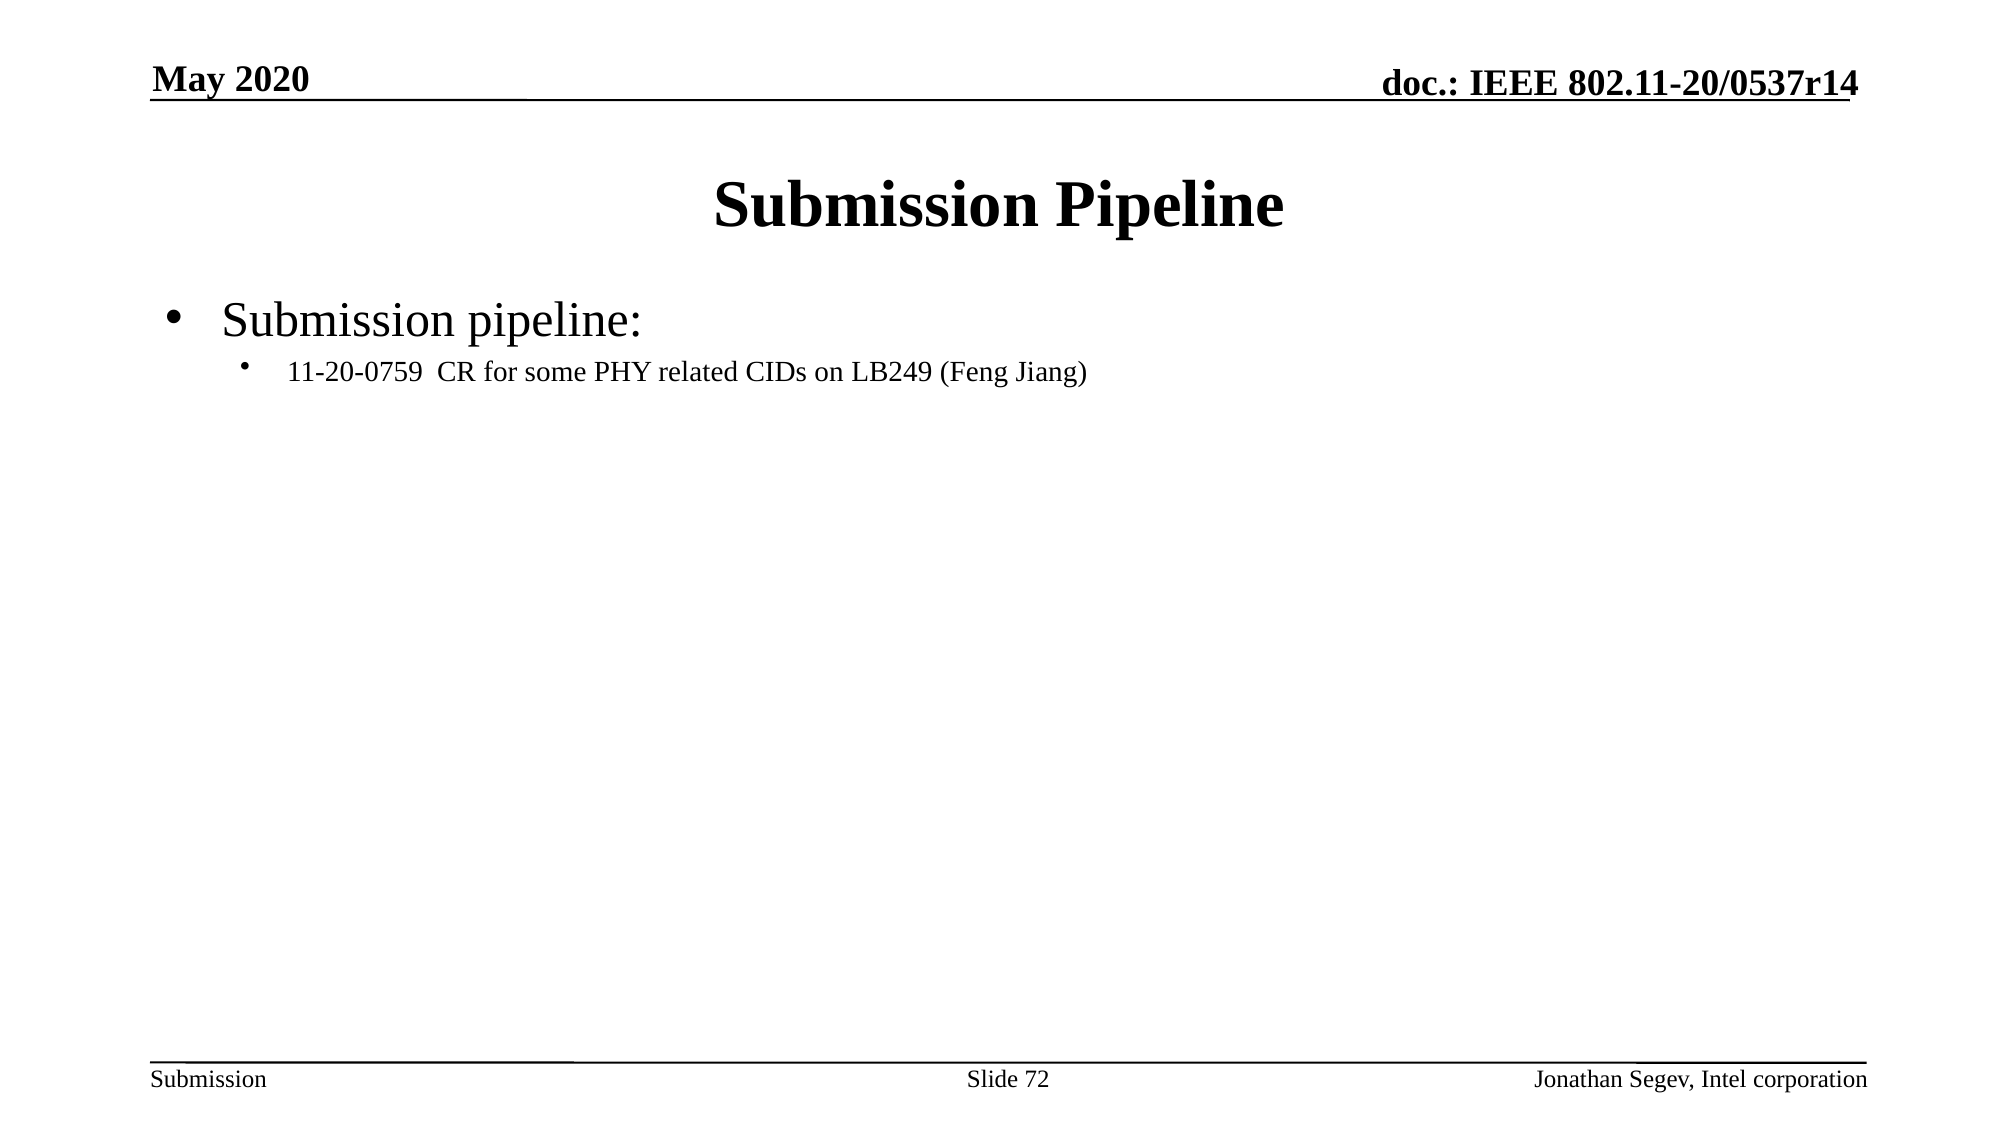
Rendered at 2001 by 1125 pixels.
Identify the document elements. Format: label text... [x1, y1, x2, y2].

slide_number Slide 72 [950, 1061, 1067, 1123]
list Submission pipeline: 11-20-0759 CR for some PHY related CIDs on LB249 (Feng Jiang) [149, 278, 1850, 670]
footer Jonathan Segev, Intel corporation [1171, 1061, 1869, 1093]
title Submission Pipeline [149, 112, 1850, 278]
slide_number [152, 54, 563, 100]
